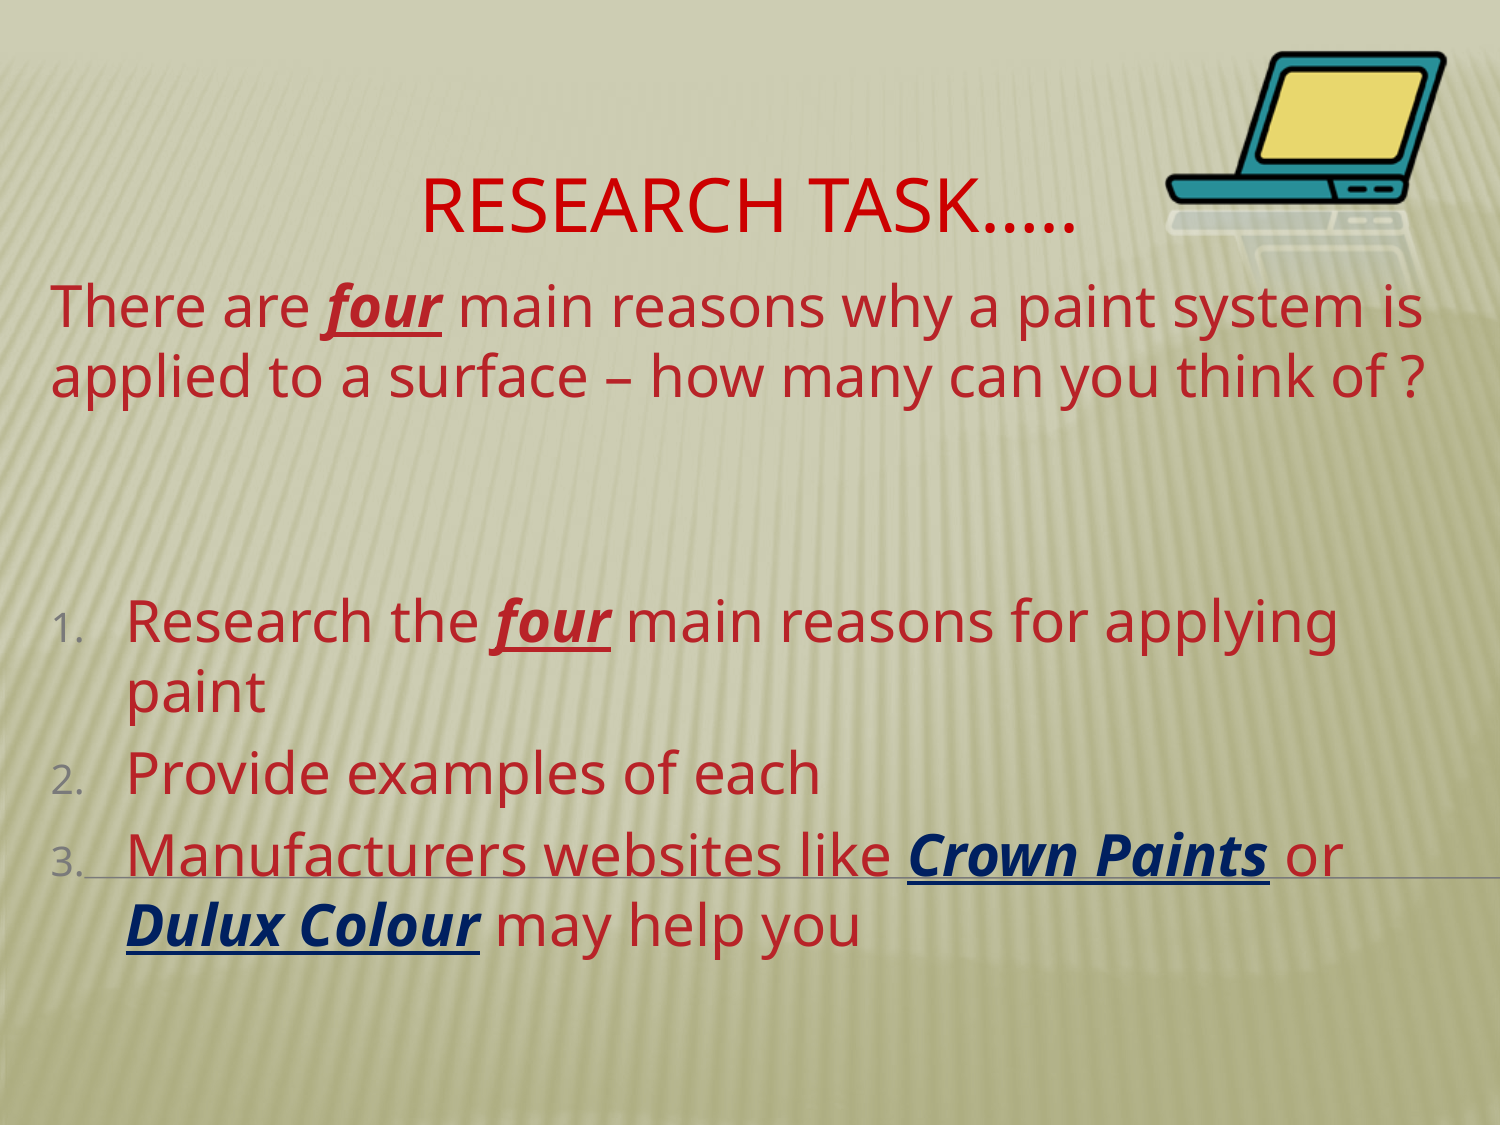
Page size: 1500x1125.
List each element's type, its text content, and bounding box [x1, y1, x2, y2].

picture [1150, 0, 1471, 320]
subtitle There are four main reasons why a paint system is applied to a surface – how many can you think of ? Research the four main reasons for applying paint Provide examples of each Manufacturers websites like Crown Paints or Dulux Colour may help you [35, 278, 1495, 1047]
title Research Task….. [41, 0, 1148, 315]
